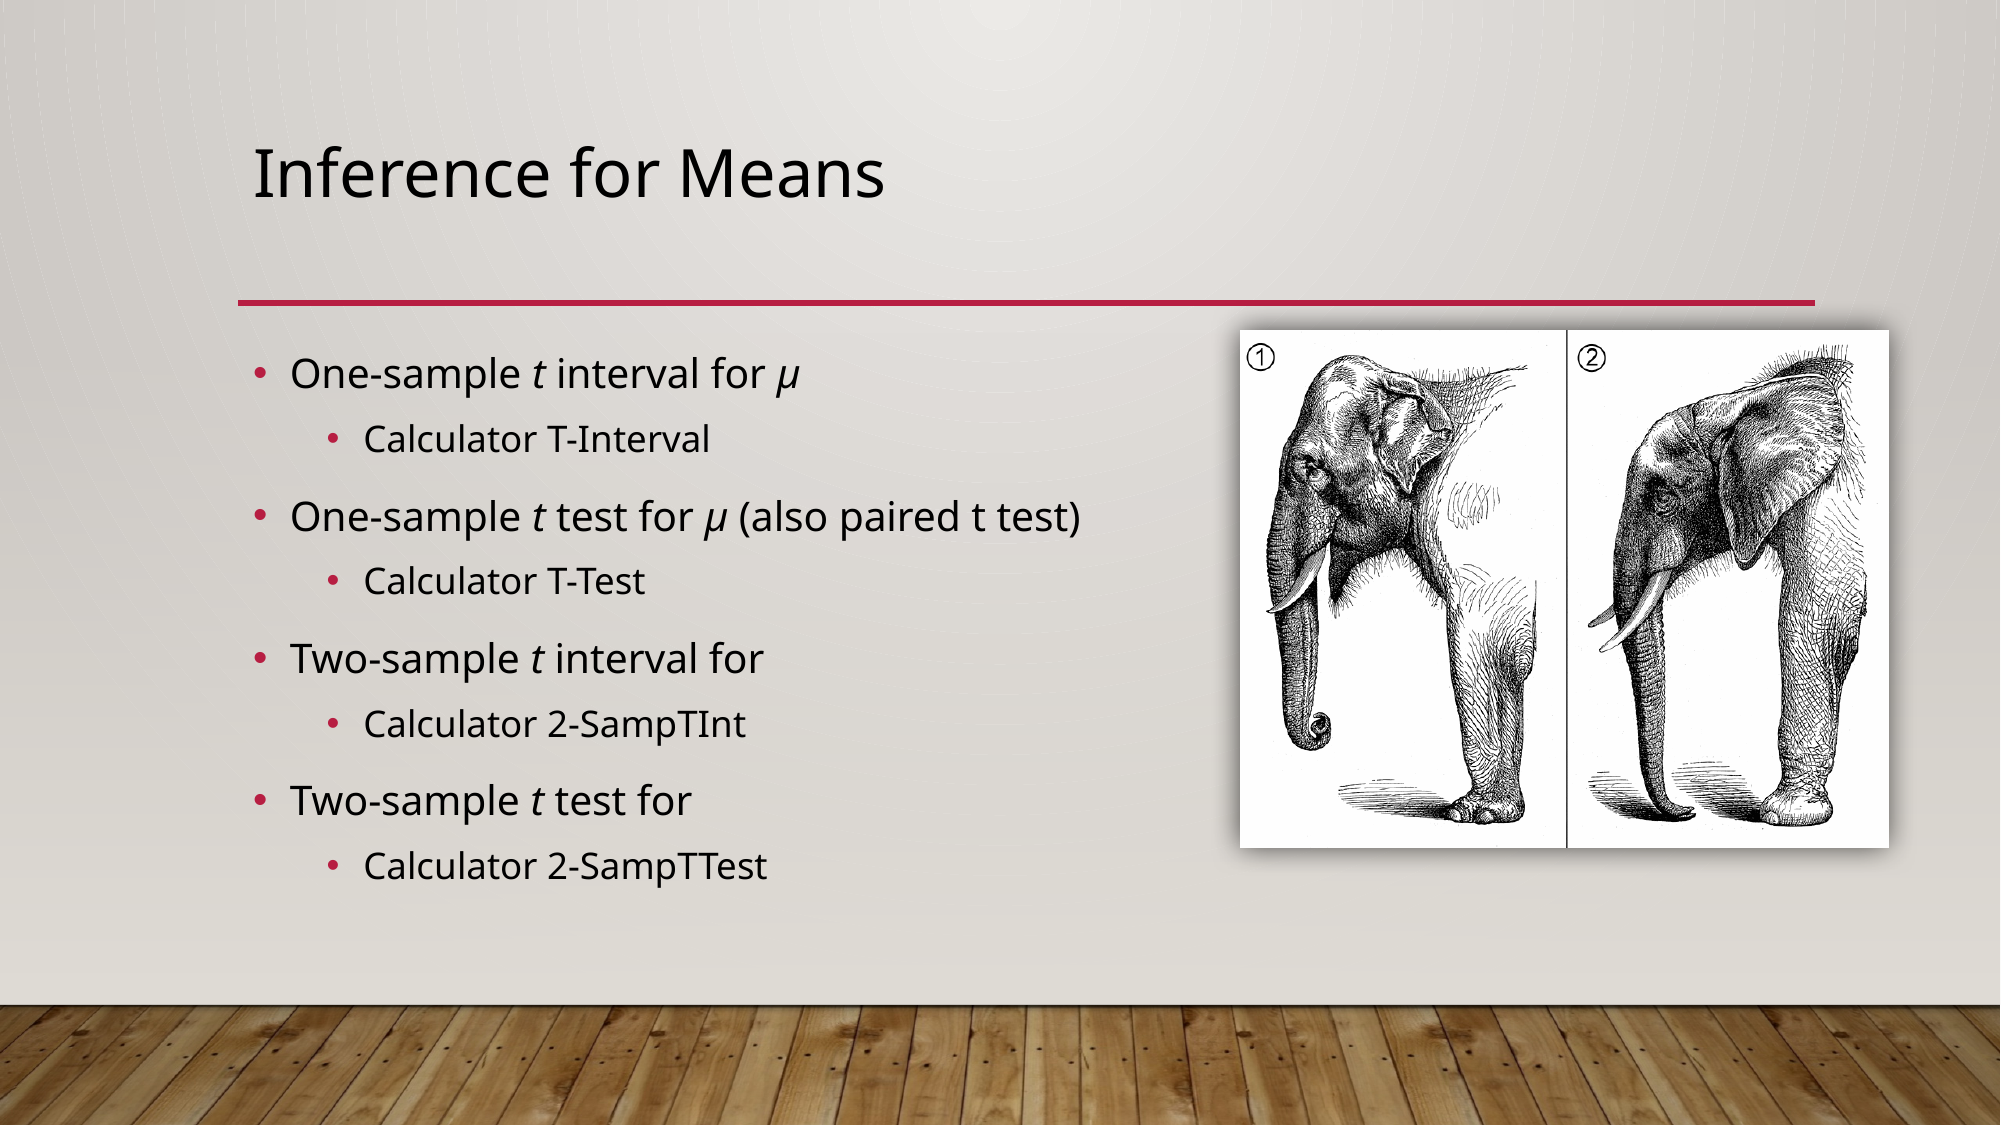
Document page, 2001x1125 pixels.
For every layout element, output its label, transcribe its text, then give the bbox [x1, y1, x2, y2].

picture [0, 1005, 2000, 1125]
title Inference for Means [238, 131, 1814, 305]
picture [1240, 330, 1889, 848]
